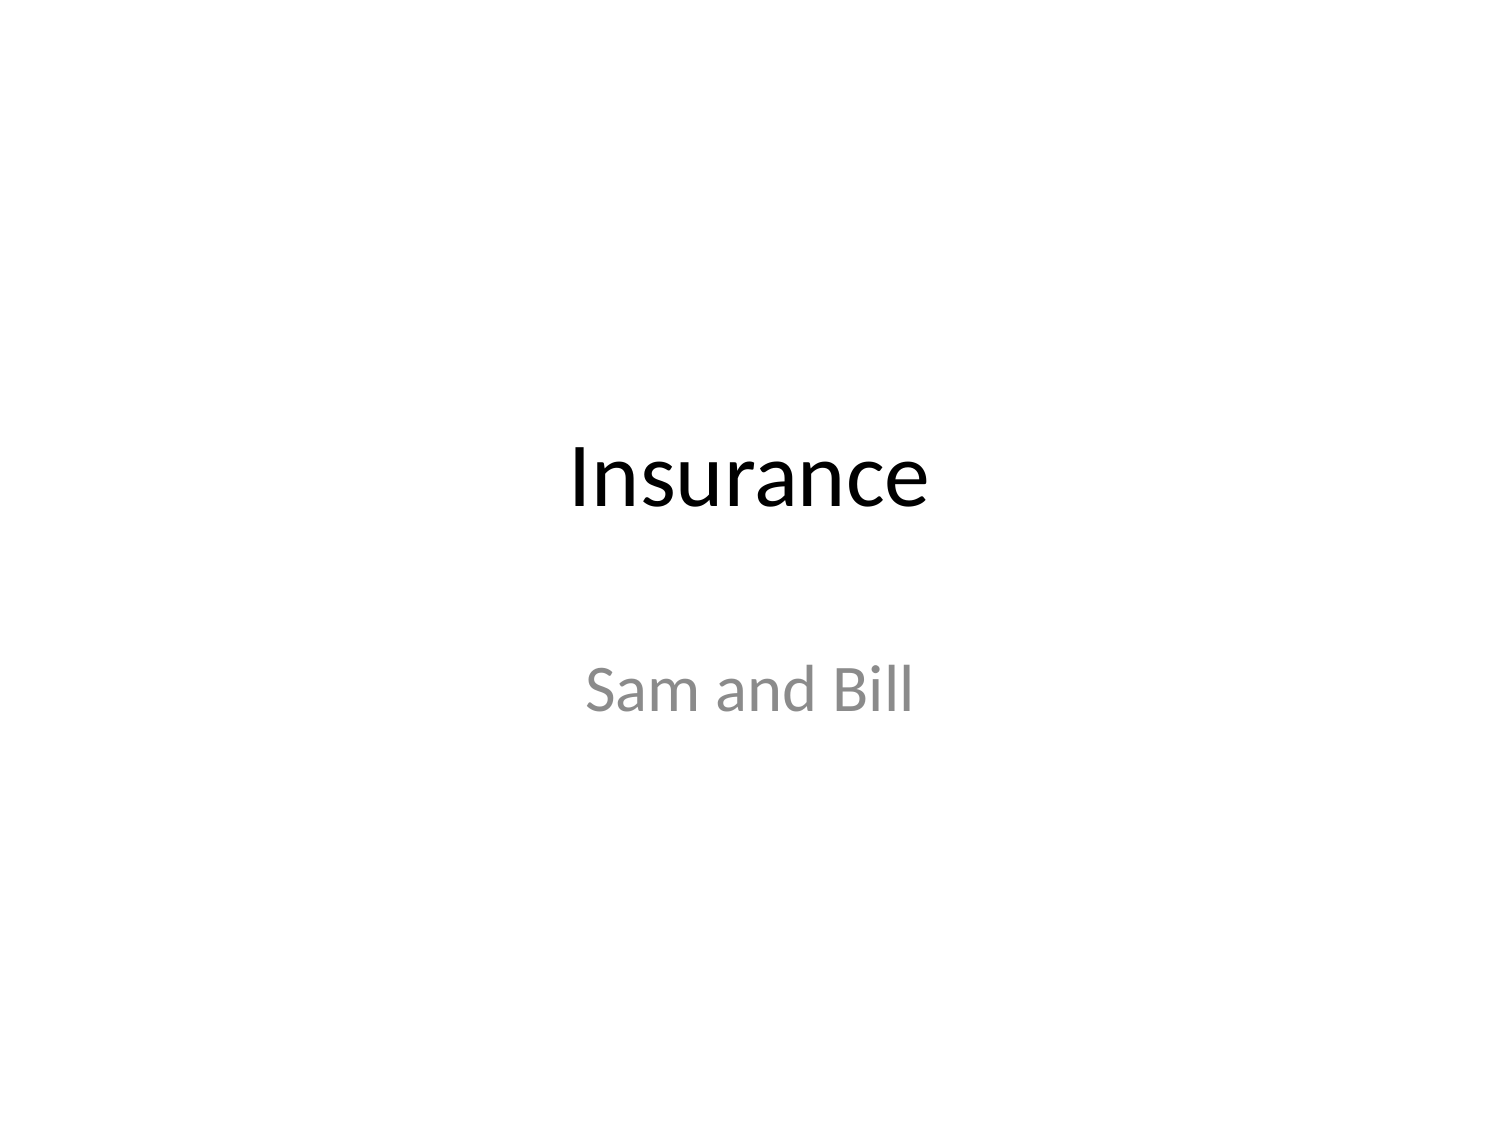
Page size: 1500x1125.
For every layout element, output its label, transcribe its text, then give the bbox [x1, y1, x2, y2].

subtitle Sam and Bill [225, 637, 1275, 925]
title Insurance [112, 349, 1388, 591]
